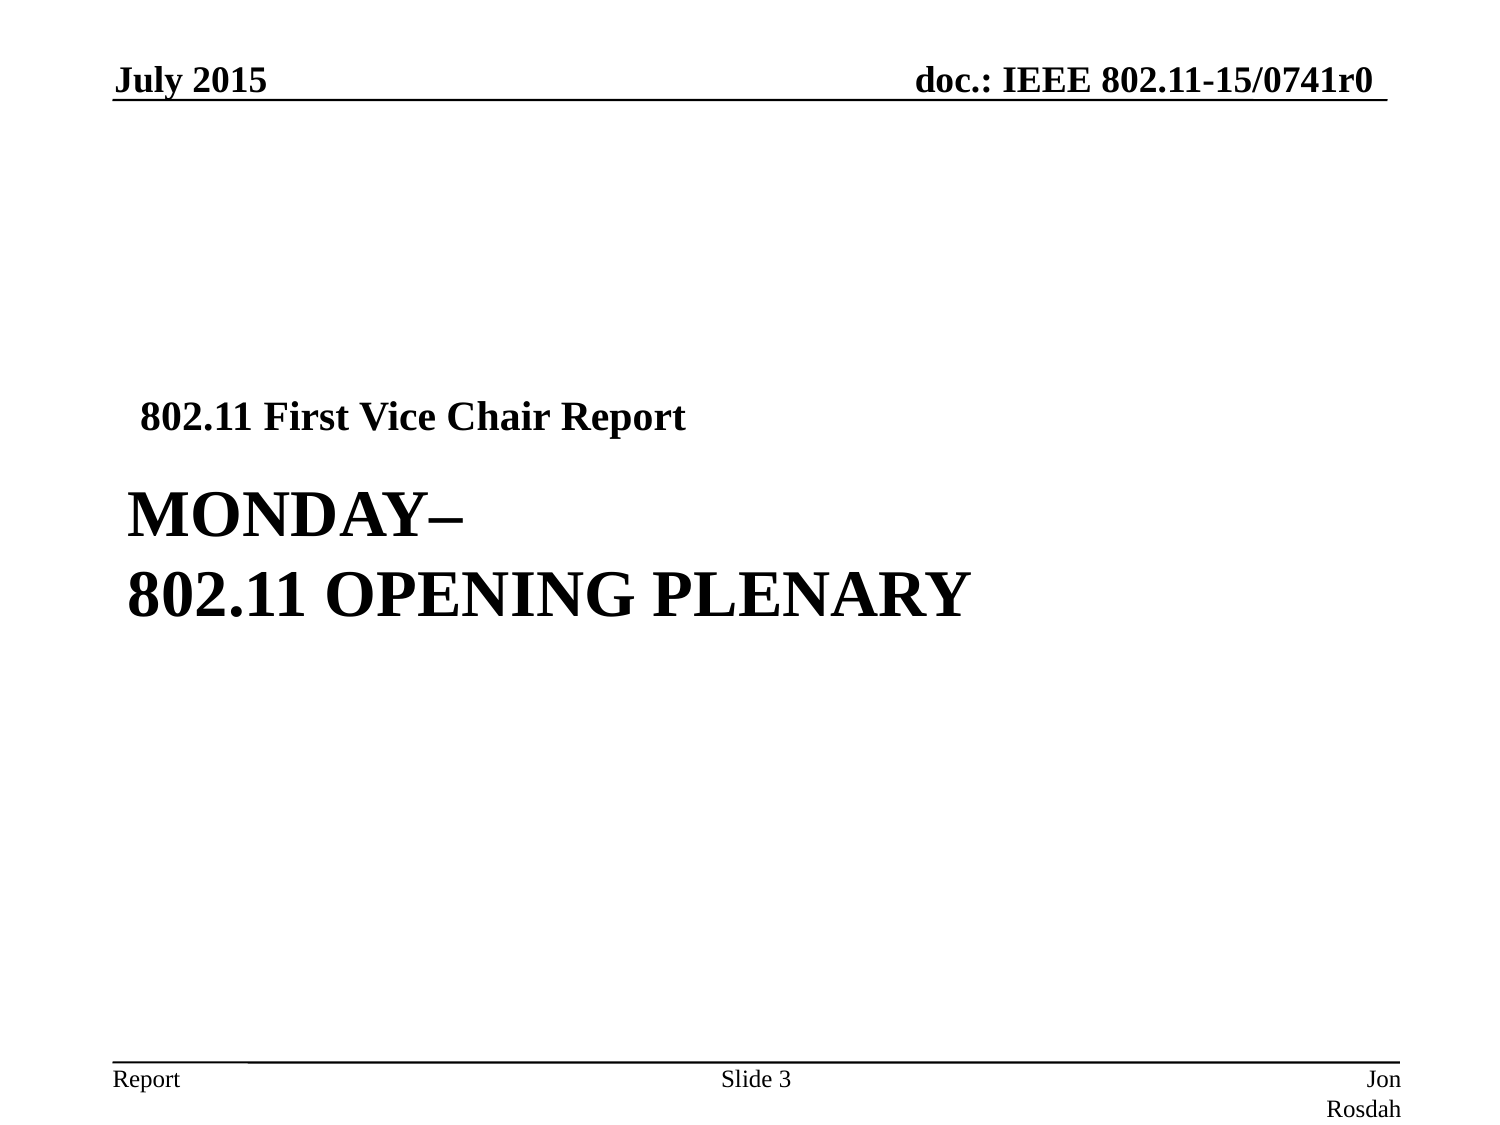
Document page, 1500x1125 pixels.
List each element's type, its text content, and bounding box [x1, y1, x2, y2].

list 802.11 First Vice Chair Report [124, 199, 1401, 447]
footer Jon Rosdahl (CSR) [1324, 1061, 1402, 1093]
title Monday– 802.11 Opening Plenary [112, 462, 1388, 687]
slide_number Slide 3 [712, 1061, 800, 1093]
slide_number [114, 54, 363, 101]
